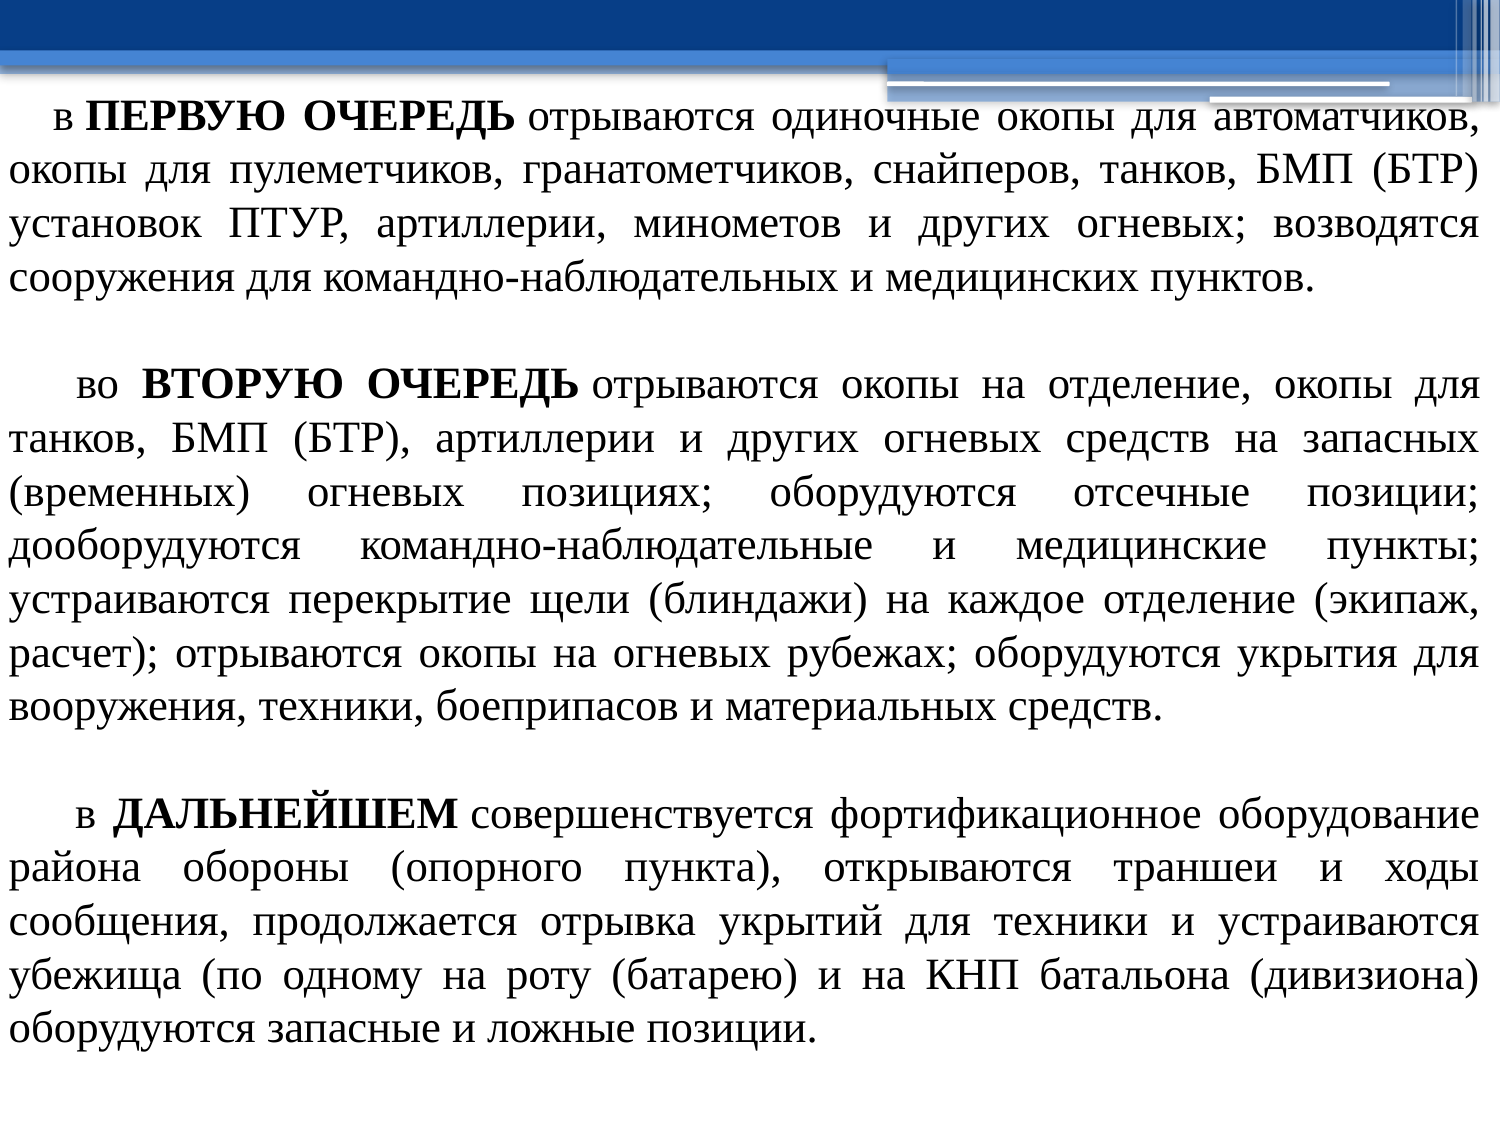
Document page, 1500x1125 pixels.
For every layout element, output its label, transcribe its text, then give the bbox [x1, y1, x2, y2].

text_box в ПЕРВУЮ ОЧЕРЕДЬ отрываются одиночные окопы для автоматчиков, окопы для пулеметчиков, гранатометчиков, снайперов, танков, БМП (БТР) установок ПТУР, артиллерии, минометов и других огневых; возводятся сооружения для командно-наблюдательных и медицинских пунктов. во ВТОРУЮ ОЧЕРЕДЬ отрываются окопы на отделение, окопы для танков, БМП (БТР), артиллерии и других огневых средств на запасных (временных) огневых позициях; оборудуются отсечные позиции; дооборудуются командно-наблюдательные и медицинские пункты; устраиваются перекрытие щели (блиндажи) на каждое отделение (экипаж, расчет); отрываются окопы на огневых рубежах; оборудуются укрытия для вооружения, техники, боеприпасов и материальных средств. в ДАЛЬНЕЙШЕМ совершенствуется фортификационное оборудование района обороны (опорного пункта), открываются траншеи и ходы сообщения, продолжается отрывка укрытий для техники и устраиваются убежища (по одному на роту (батарею) и на КНП батальона (дивизиона) оборудуются запасные и ложные позиции. [0, 78, 1497, 1060]
